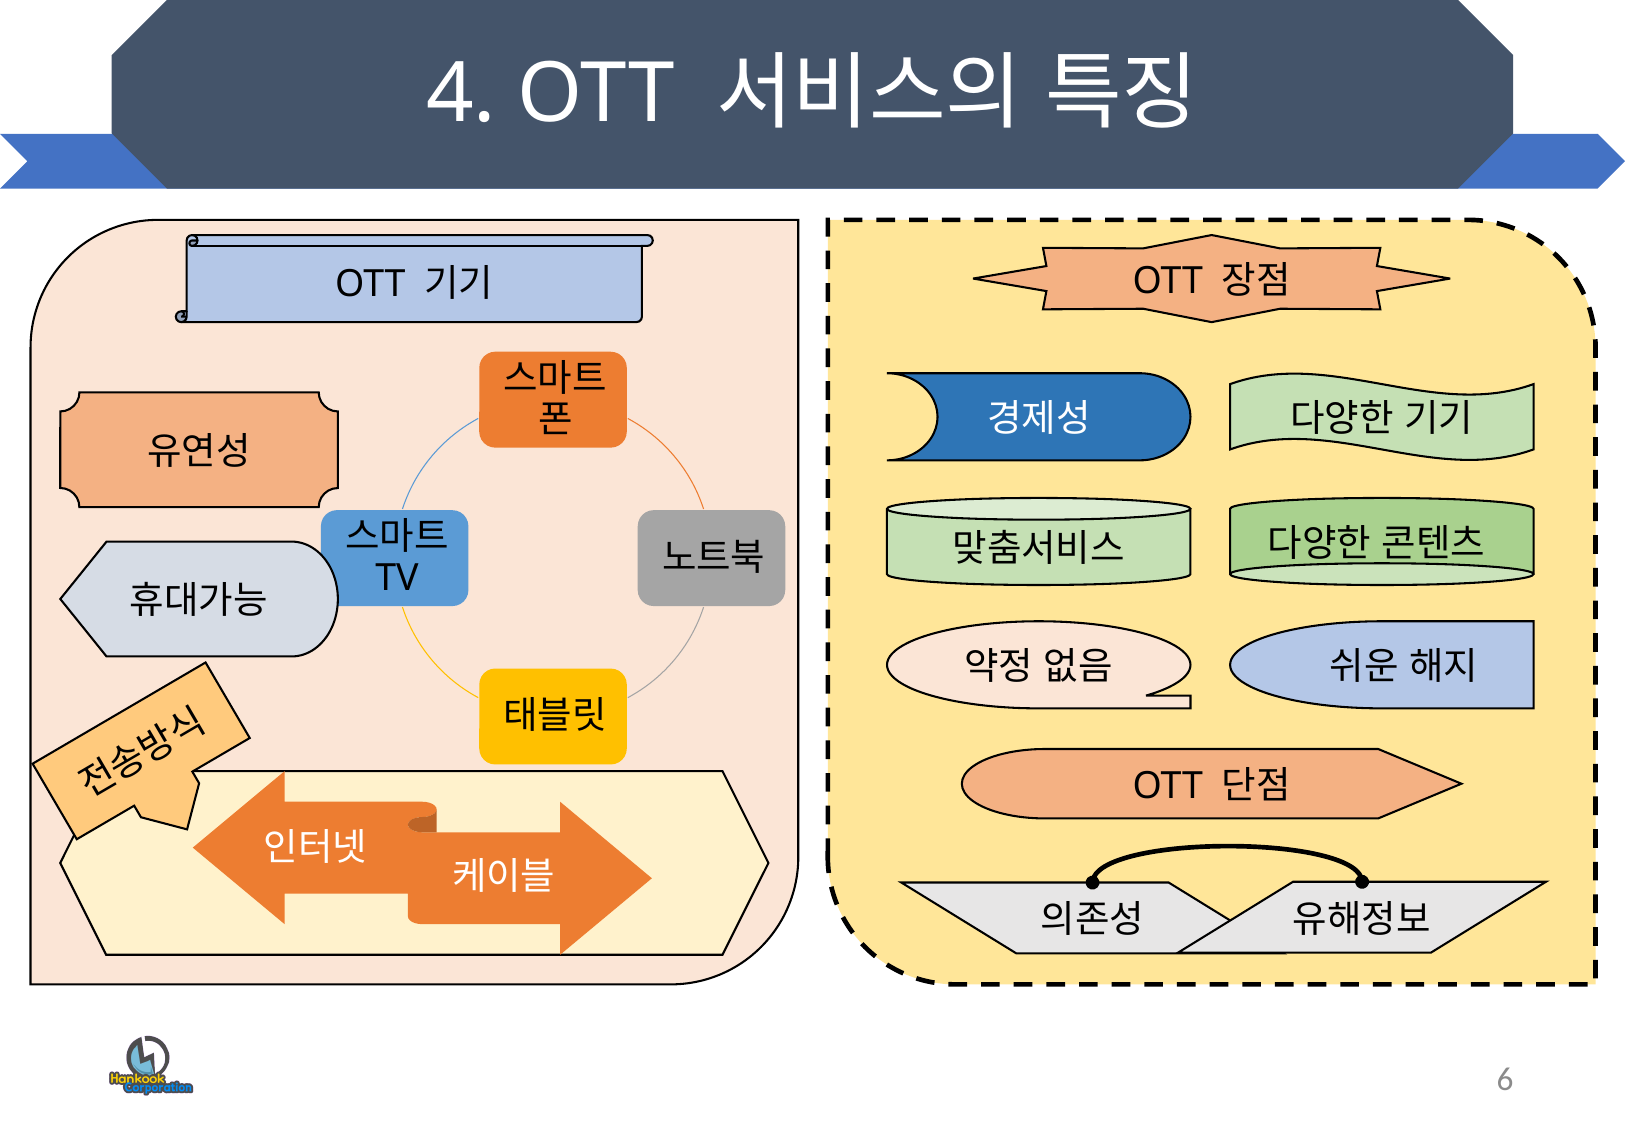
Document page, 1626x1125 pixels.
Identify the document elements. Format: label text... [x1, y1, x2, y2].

text_box 휴대가능 [58, 540, 215, 658]
text_box [29, 218, 800, 986]
slide_number 6 [1162, 1047, 1529, 1108]
text_box 다양한 콘텐츠 [1235, 511, 1528, 571]
title 4. OTT 서비스의 특징 [0, 0, 1625, 189]
picture [101, 1032, 202, 1103]
text_box 경제성 [891, 372, 1192, 462]
text_box OTT 단점 [960, 747, 1226, 820]
text_box 전송방식 [31, 661, 215, 841]
text_box 쉬운 해지 [1229, 620, 1535, 710]
text_box [826, 218, 1597, 986]
text_box 약정 없음 [891, 620, 1192, 710]
text_box 유연성 [59, 391, 215, 509]
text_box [134, 771, 695, 955]
text_box 의존성 [897, 881, 1226, 955]
text_box [59, 770, 770, 956]
text_box [1229, 496, 1535, 587]
text_box OTT 장점 [972, 233, 1451, 324]
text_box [215, 351, 891, 765]
text_box 다양한 기기 [1229, 372, 1535, 461]
text_box 맞춤서비스 [891, 496, 1192, 587]
text_box OTT 기기 [174, 234, 654, 324]
text_box OTT 단점 [1228, 747, 1465, 820]
text_box 유해정보 [1228, 880, 1550, 954]
text_box 유해정보 [1174, 921, 1226, 954]
